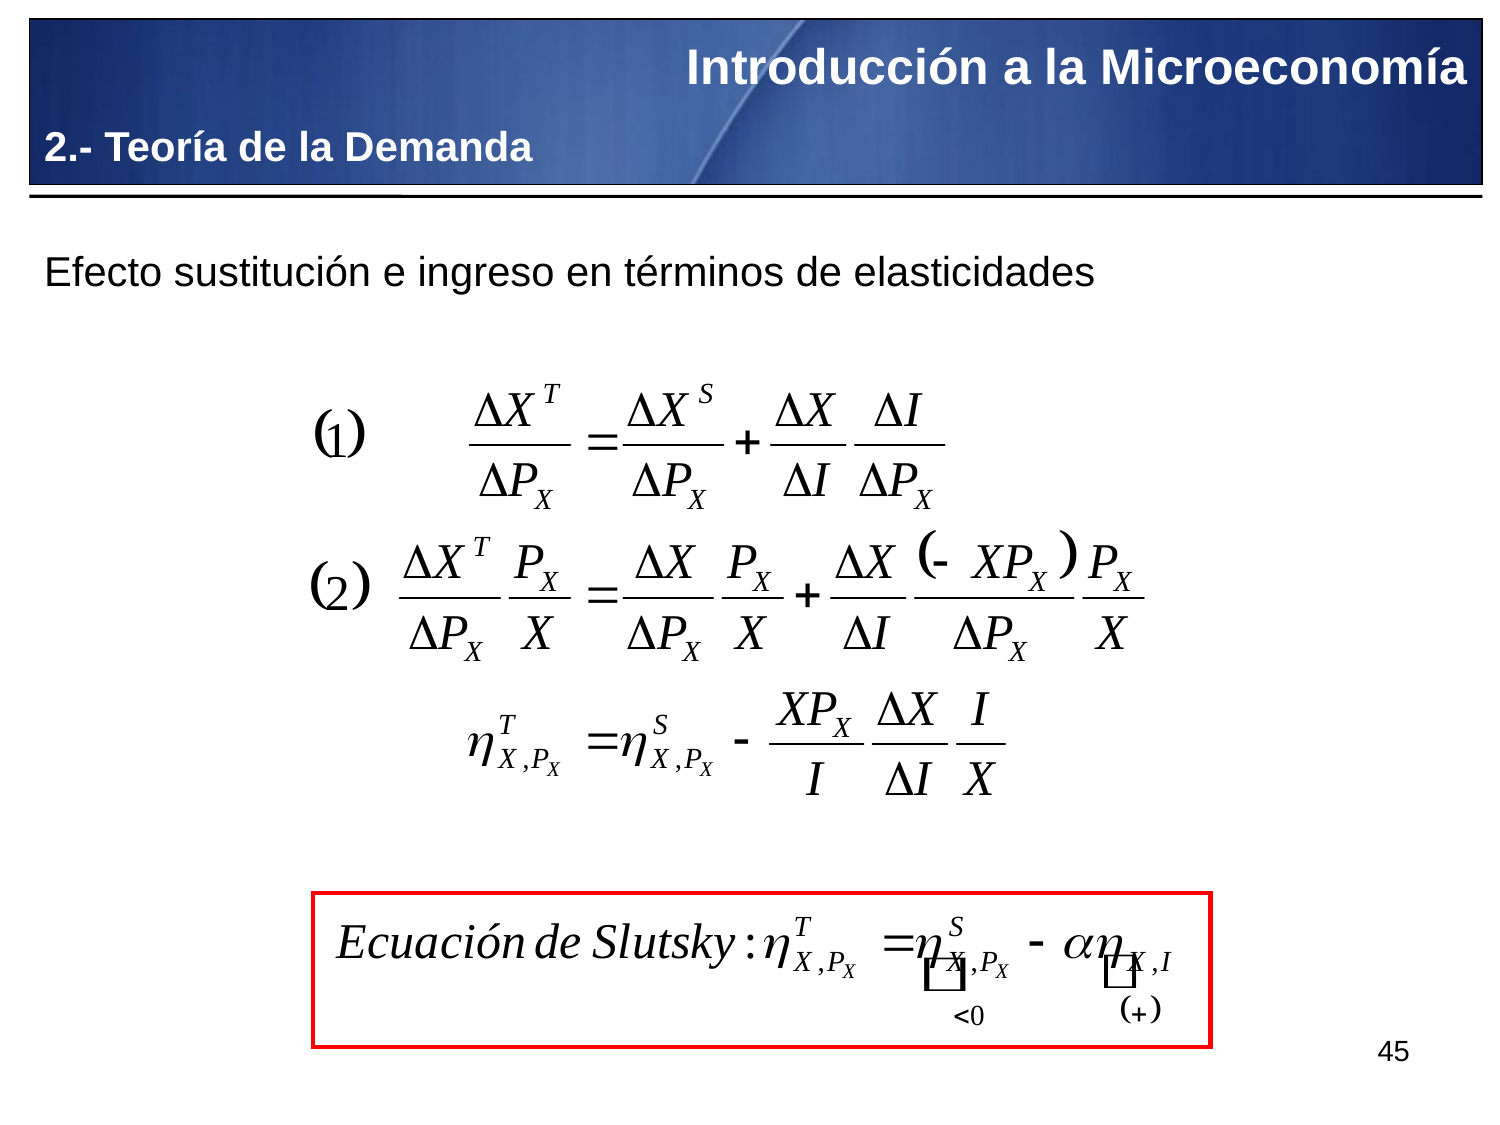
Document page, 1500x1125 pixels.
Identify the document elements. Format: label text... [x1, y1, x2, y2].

slide_number 45 [1074, 1024, 1426, 1103]
text_box [29, 19, 1483, 185]
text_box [326, 904, 1187, 1039]
text_box 2.- Teoría de la Demanda [29, 112, 585, 178]
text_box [302, 372, 1153, 807]
text_box [312, 893, 1211, 1047]
text_box Efecto sustitución e ingreso en términos de elasticidades [29, 237, 1365, 303]
text_box Introducción a la Microeconomía [608, 26, 1483, 102]
